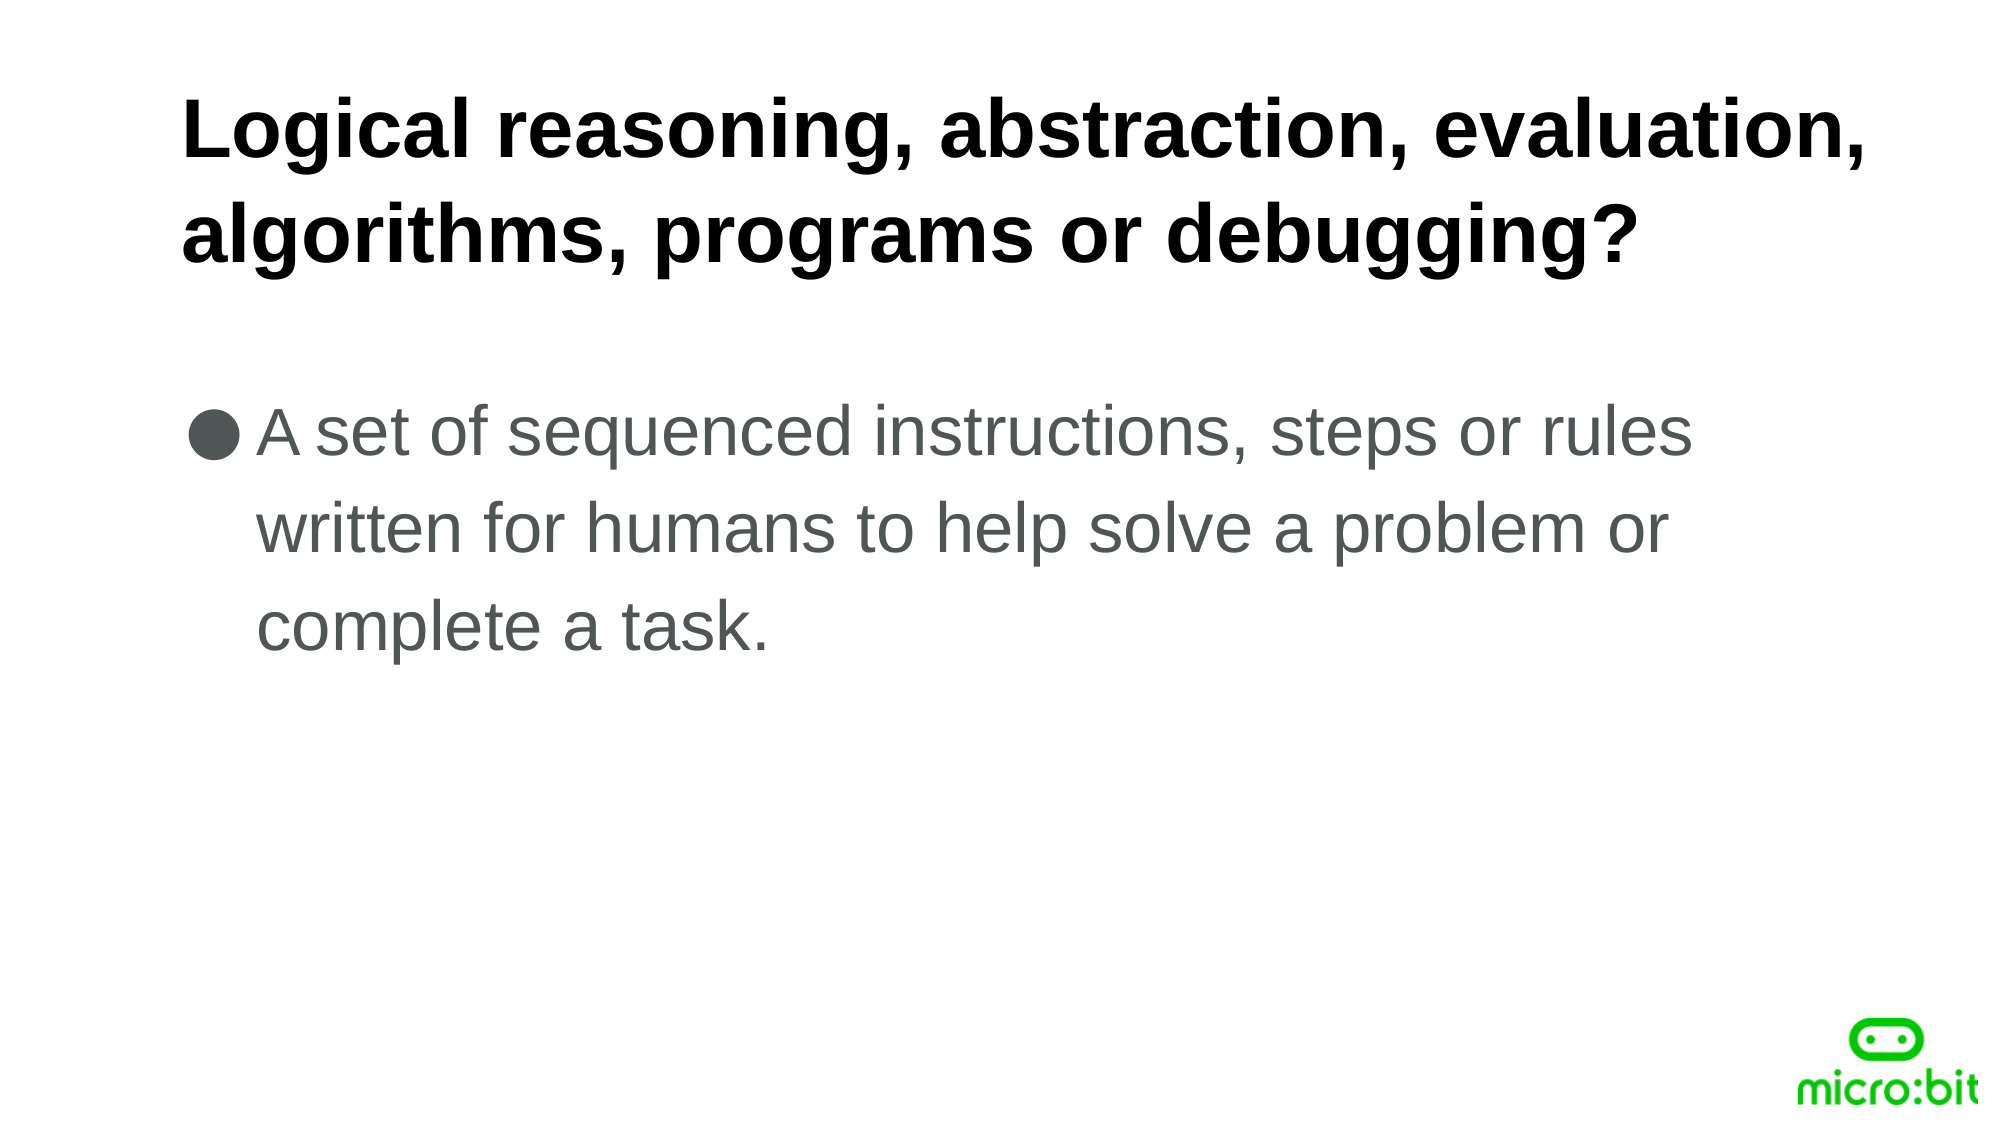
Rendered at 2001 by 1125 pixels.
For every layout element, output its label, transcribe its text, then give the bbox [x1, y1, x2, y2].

picture [1797, 1017, 1978, 1106]
text_box Logical reasoning, abstraction, evaluation, algorithms, programs or debugging? A set of sequenced instructions, steps or rules written for humans to help solve a problem or complete a task. [166, 60, 1918, 884]
